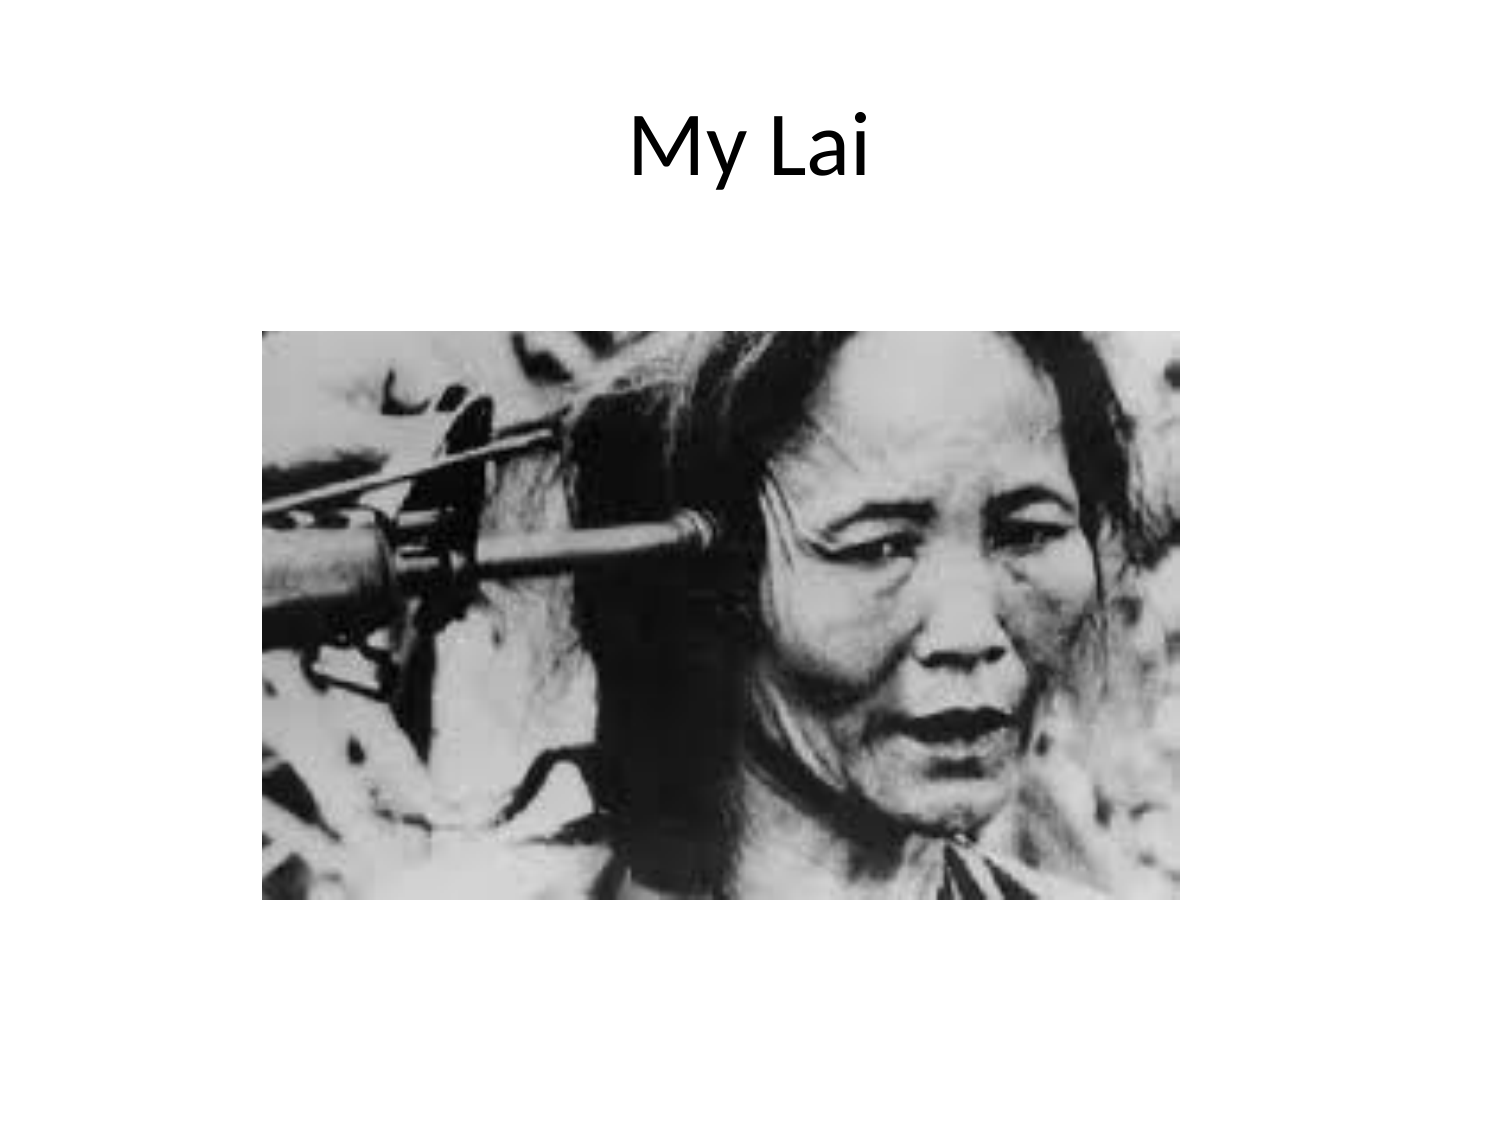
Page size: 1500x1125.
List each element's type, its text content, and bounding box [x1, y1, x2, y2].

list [262, 331, 1180, 901]
title My Lai [75, 45, 1425, 233]
